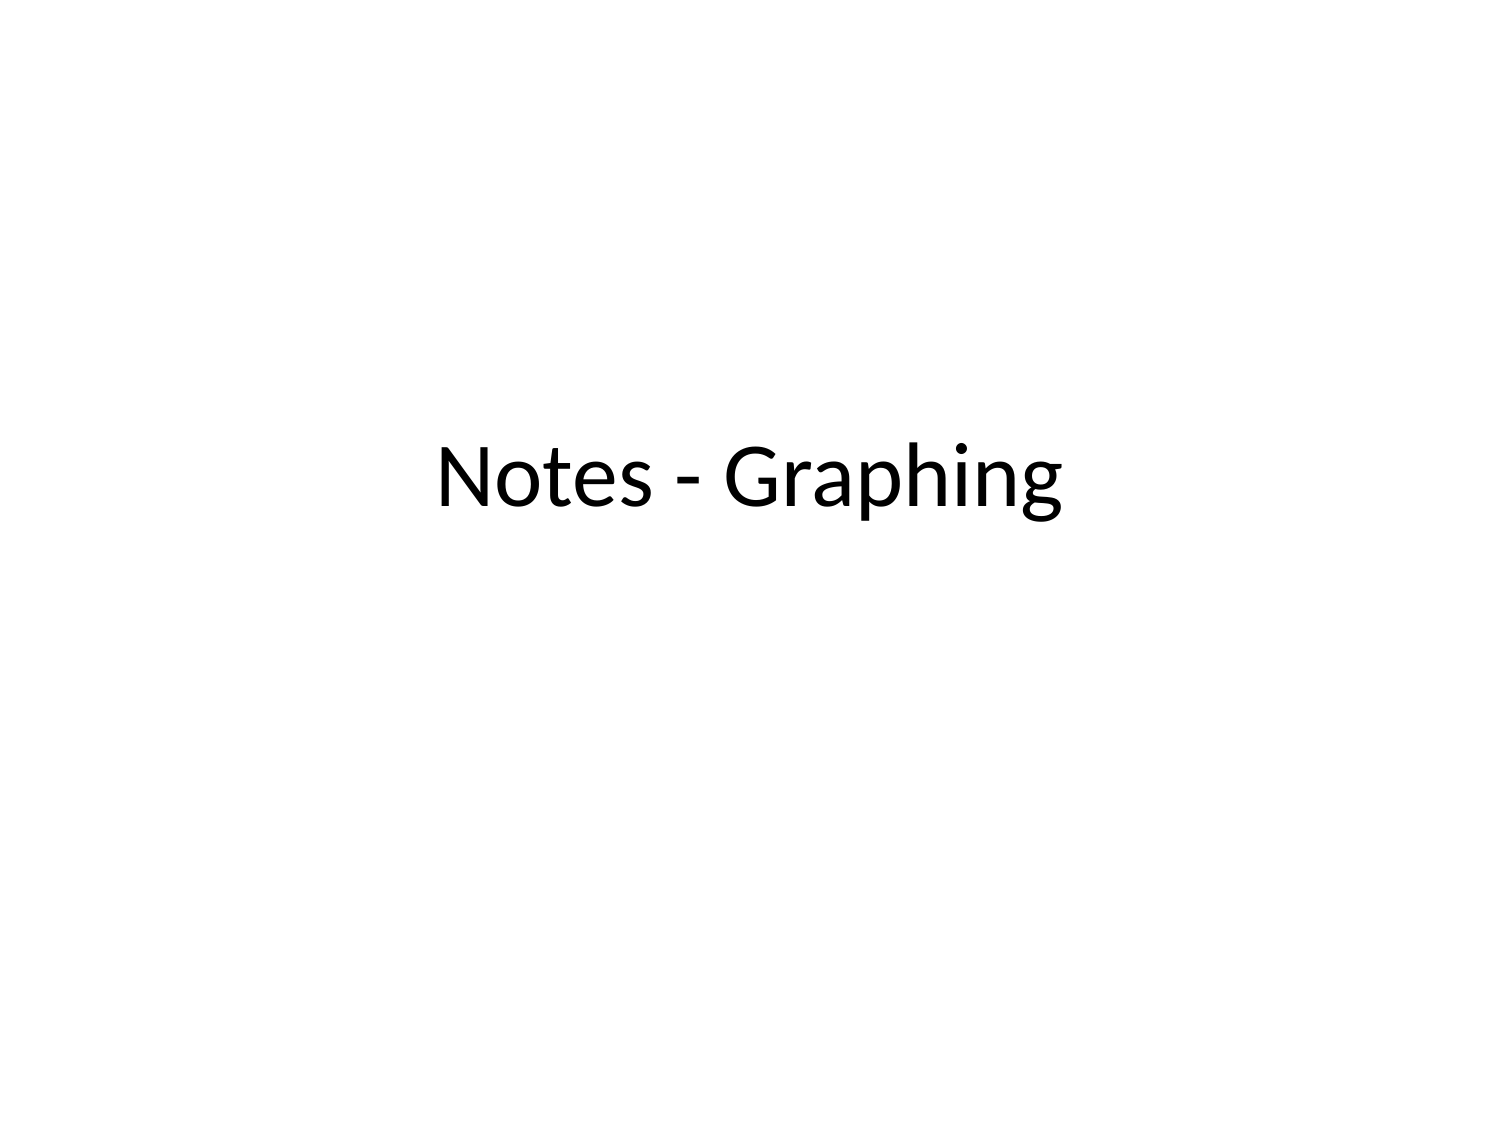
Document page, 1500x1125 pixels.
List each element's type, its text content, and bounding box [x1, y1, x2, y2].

title Notes - Graphing [112, 349, 1388, 591]
